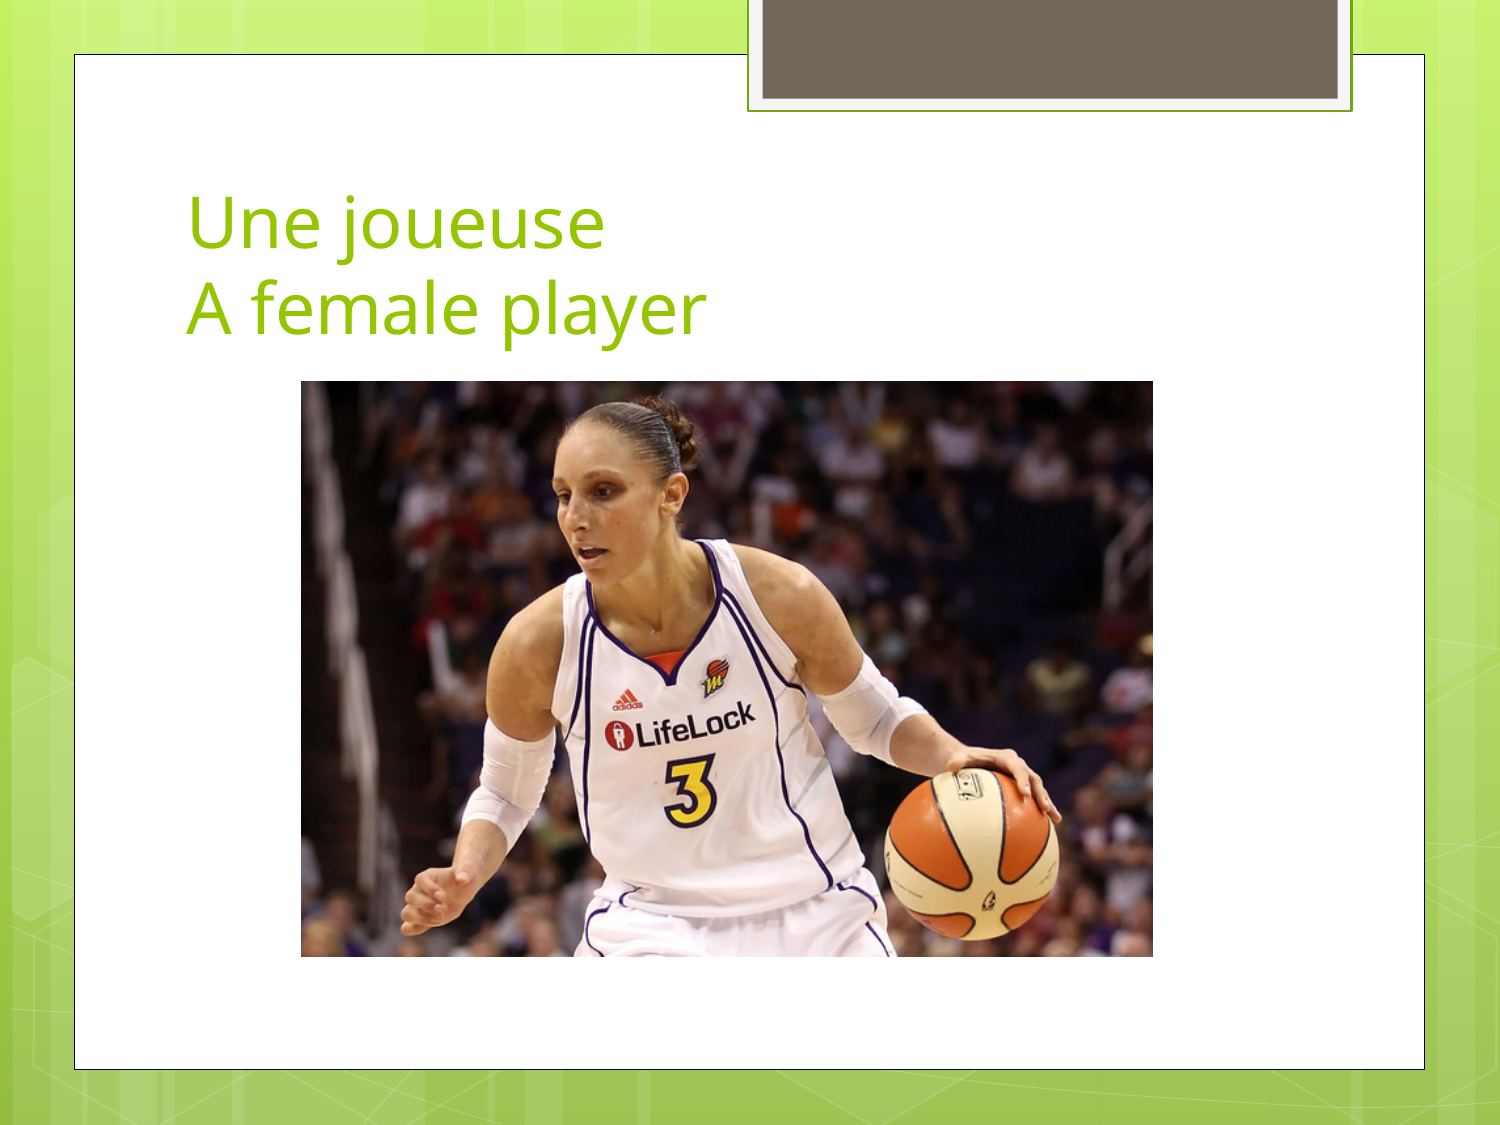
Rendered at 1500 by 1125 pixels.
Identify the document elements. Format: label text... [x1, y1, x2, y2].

title Une joueuse A female player [171, 168, 1324, 357]
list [170, 380, 1284, 958]
